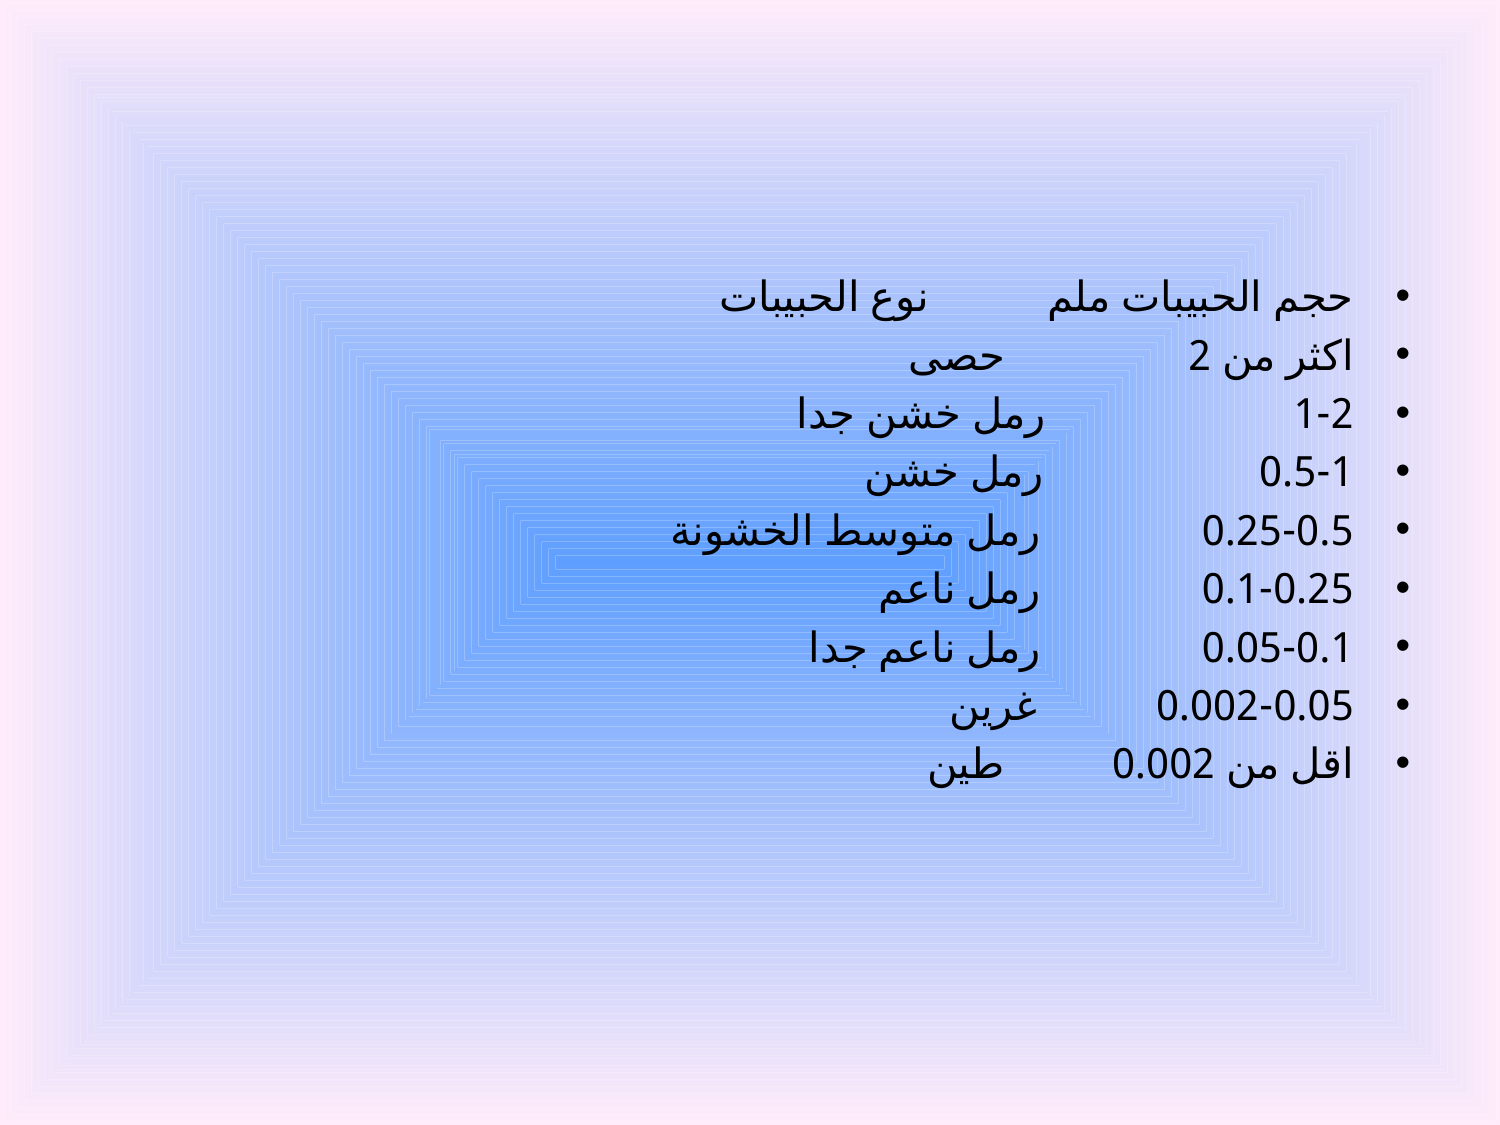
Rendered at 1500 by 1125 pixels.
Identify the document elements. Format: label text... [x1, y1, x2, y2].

list حجم الحبيبات ملم نوع الحبيبات اكثر من 2 حصى 1-2 رمل خشن جدا 0.5-1 رمل خشن 0.25-0.5 رمل متوسط الخشونة 0.1-0.25 رمل ناعم 0.05-0.1 رمل ناعم جدا 0.002-0.05 غرين اقل من 0.002 طين [75, 262, 1425, 1005]
